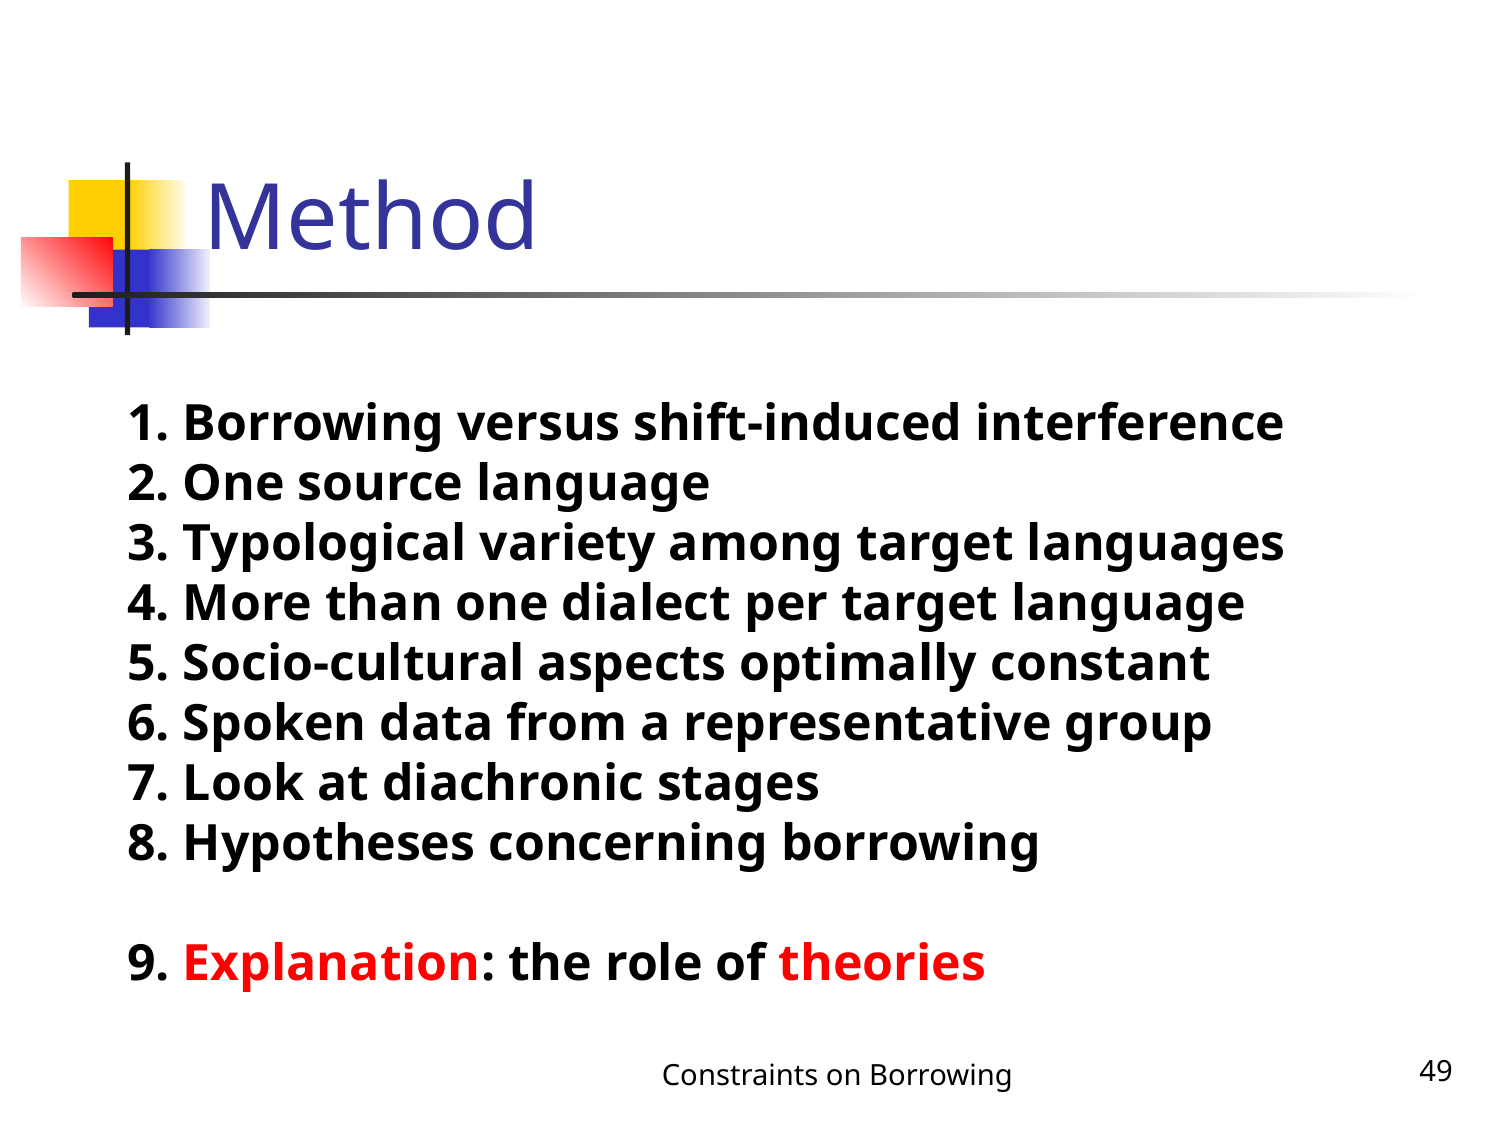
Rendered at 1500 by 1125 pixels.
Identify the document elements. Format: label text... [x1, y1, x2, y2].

title Method [188, 34, 1468, 276]
text_box 1. Borrowing versus shift-induced interference 2. One source language 3. Typological variety among target languages 4. More than one dialect per target language 5. Socio-cultural aspects optimally constant 6. Spoken data from a representative group 7. Look at diachronic stages 8. Hypotheses concerning borrowing 9. Explanation: the role of theories [112, 383, 1388, 998]
footer Constraints on Borrowing [599, 1023, 1076, 1100]
slide_number 49 [1154, 1023, 1468, 1100]
